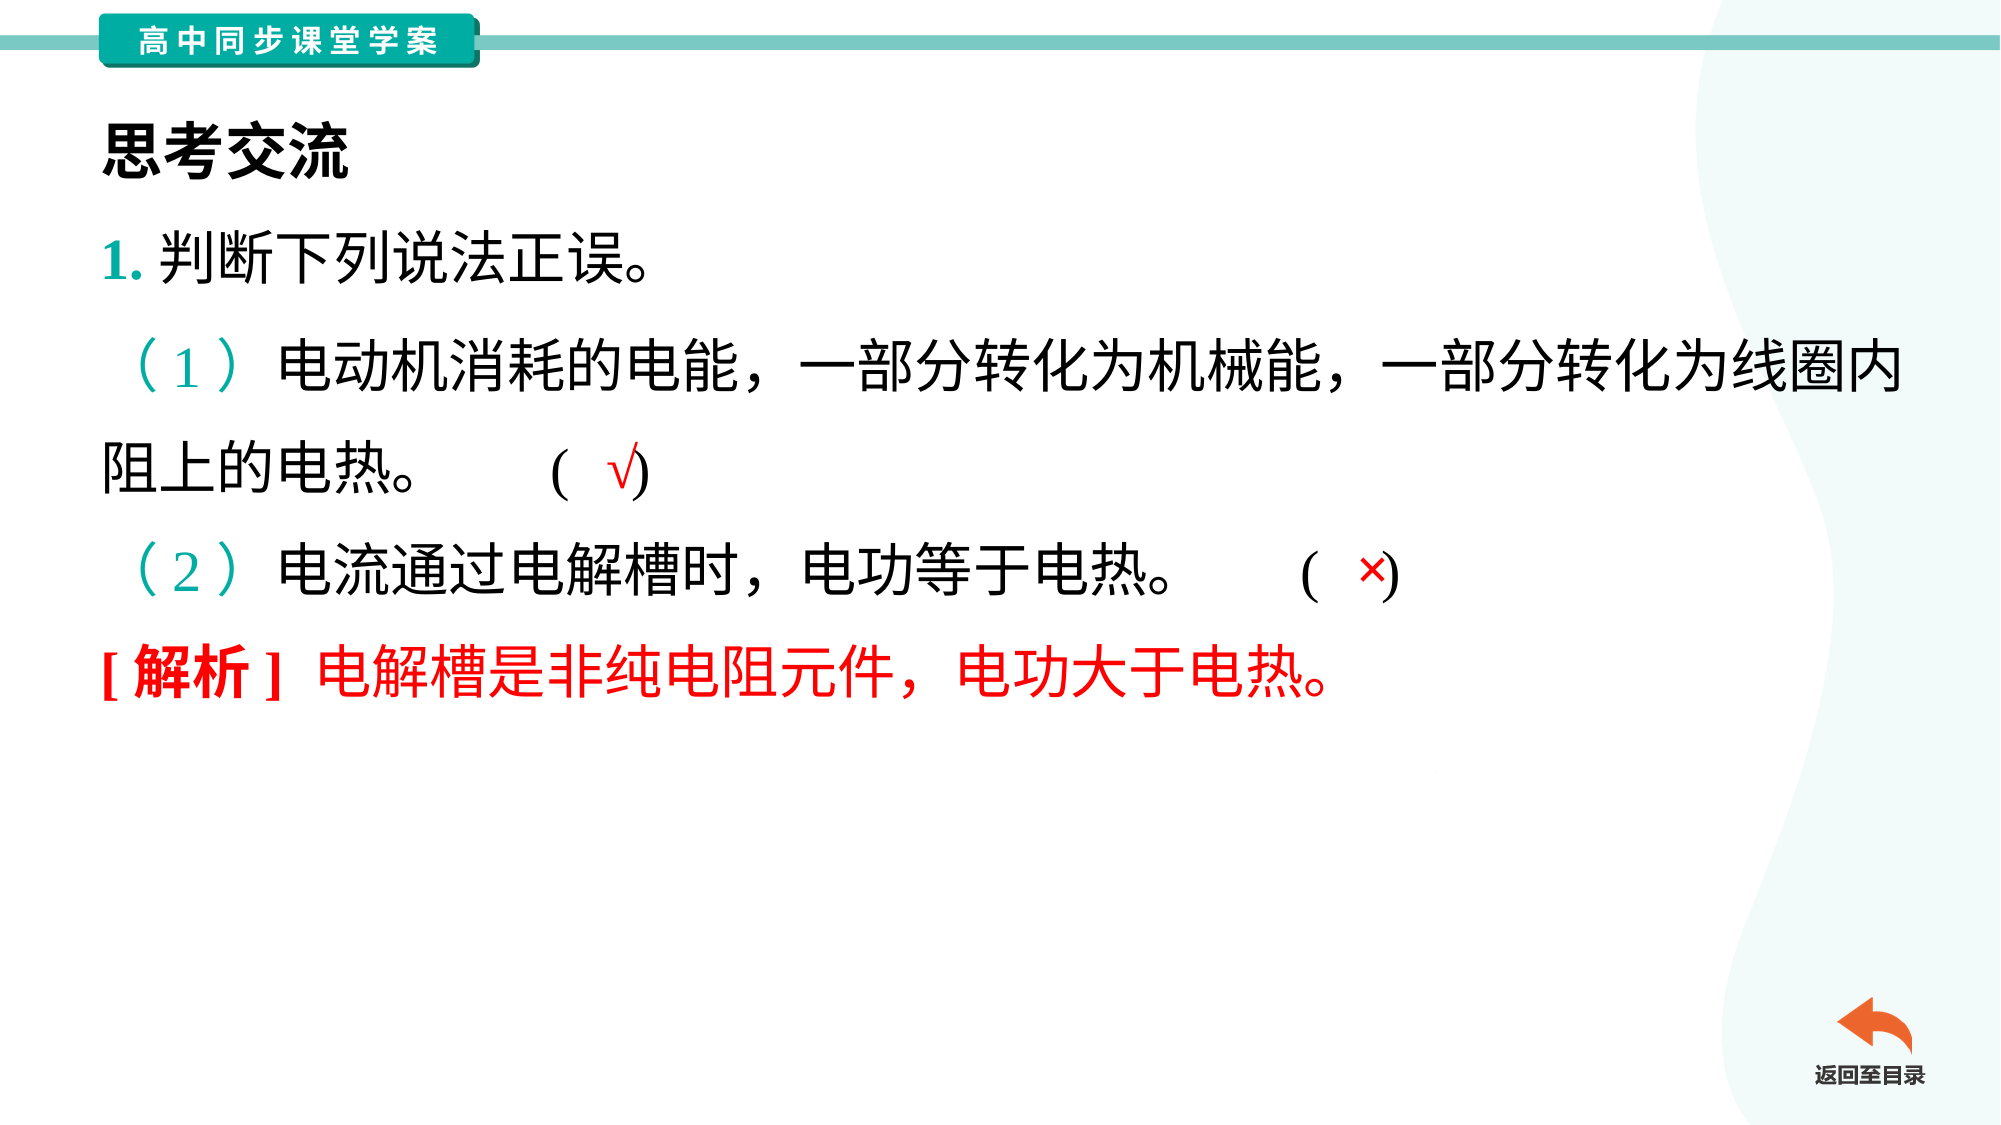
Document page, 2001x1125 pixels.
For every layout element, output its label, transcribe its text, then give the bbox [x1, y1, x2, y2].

picture [0, 0, 2000, 1125]
text_box 1.判断下列说法正误。 [100, 187, 1899, 281]
text_box （1）电动机消耗的电能，一部分转化为机械能，一部分转化为线圈内 阻上的电热。 ( ) [100, 292, 1899, 490]
text_box × [1323, 499, 1424, 590]
text_box √ [585, 396, 660, 490]
text_box [解析] 电解槽是非纯电阻元件，电功大于电热。 [100, 603, 1899, 695]
text_box 思考交流 [100, 76, 1899, 187]
text_box （2）电流通过电解槽时，电功等于电热。 ( ) [100, 501, 1899, 593]
